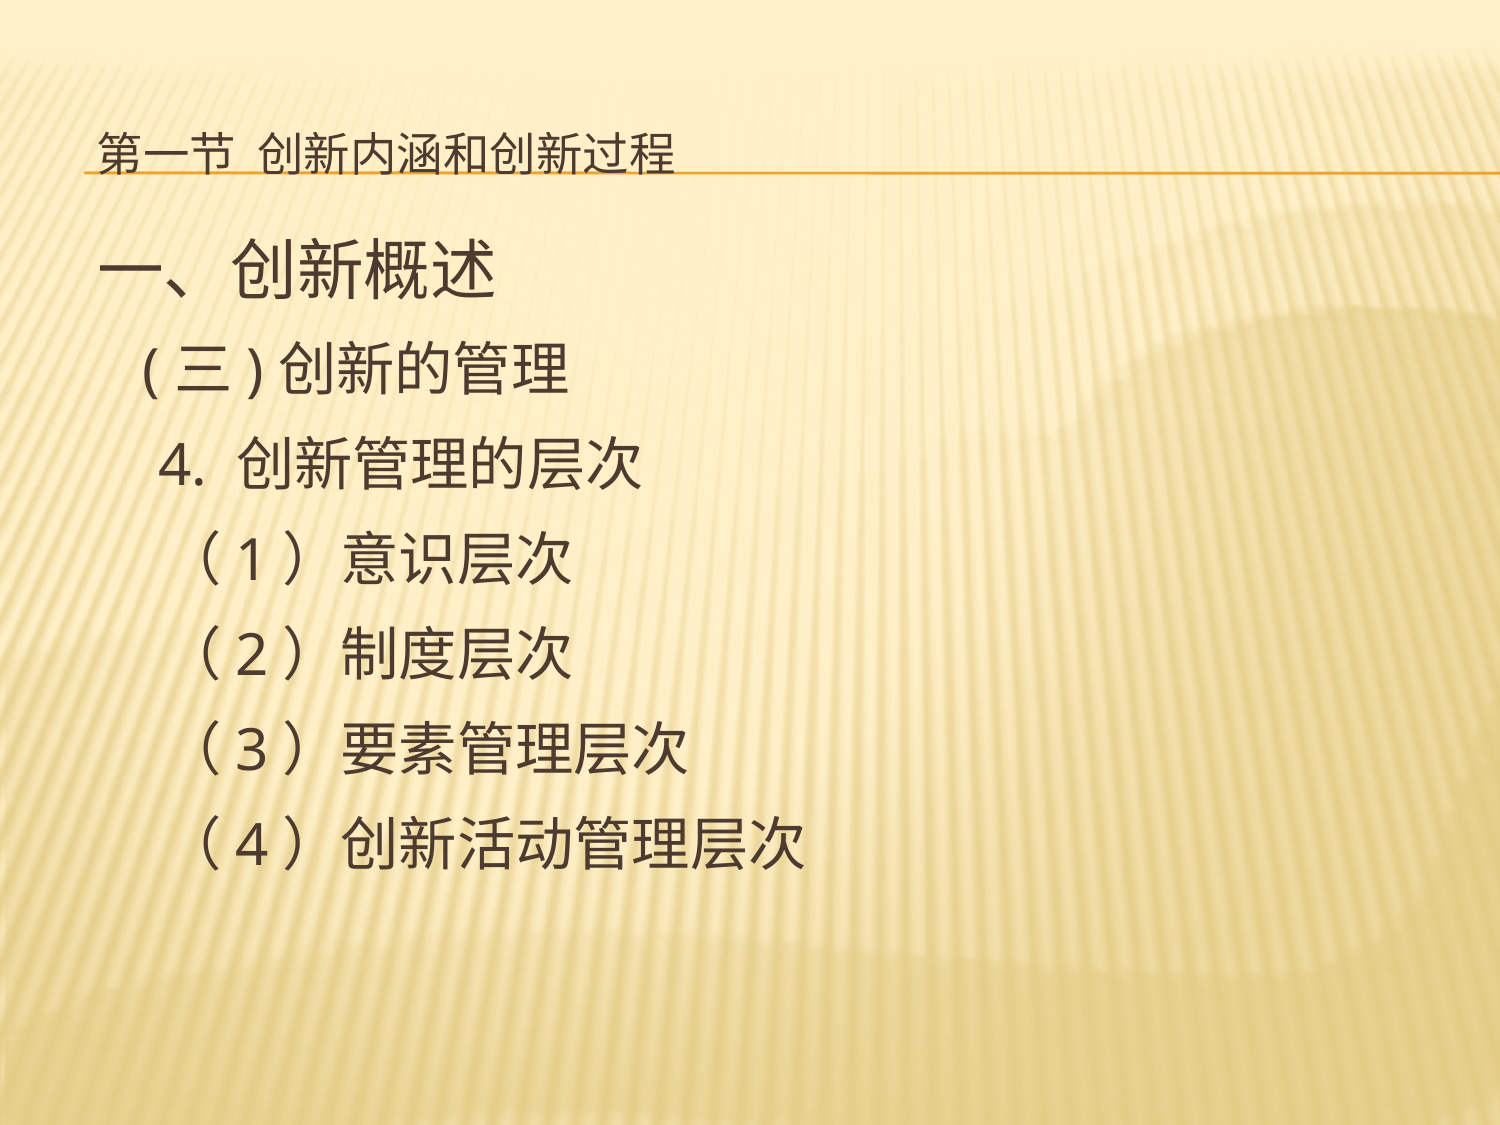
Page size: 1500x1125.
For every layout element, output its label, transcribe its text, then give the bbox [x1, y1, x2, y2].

title 第一节 创新内涵和创新过程 [82, 117, 1432, 219]
list 一、创新概述 (三)创新的管理 4. 创新管理的层次 （1）意识层次 （2）制度层次 （3）要素管理层次 （4）创新活动管理层次 [81, 219, 1433, 1060]
